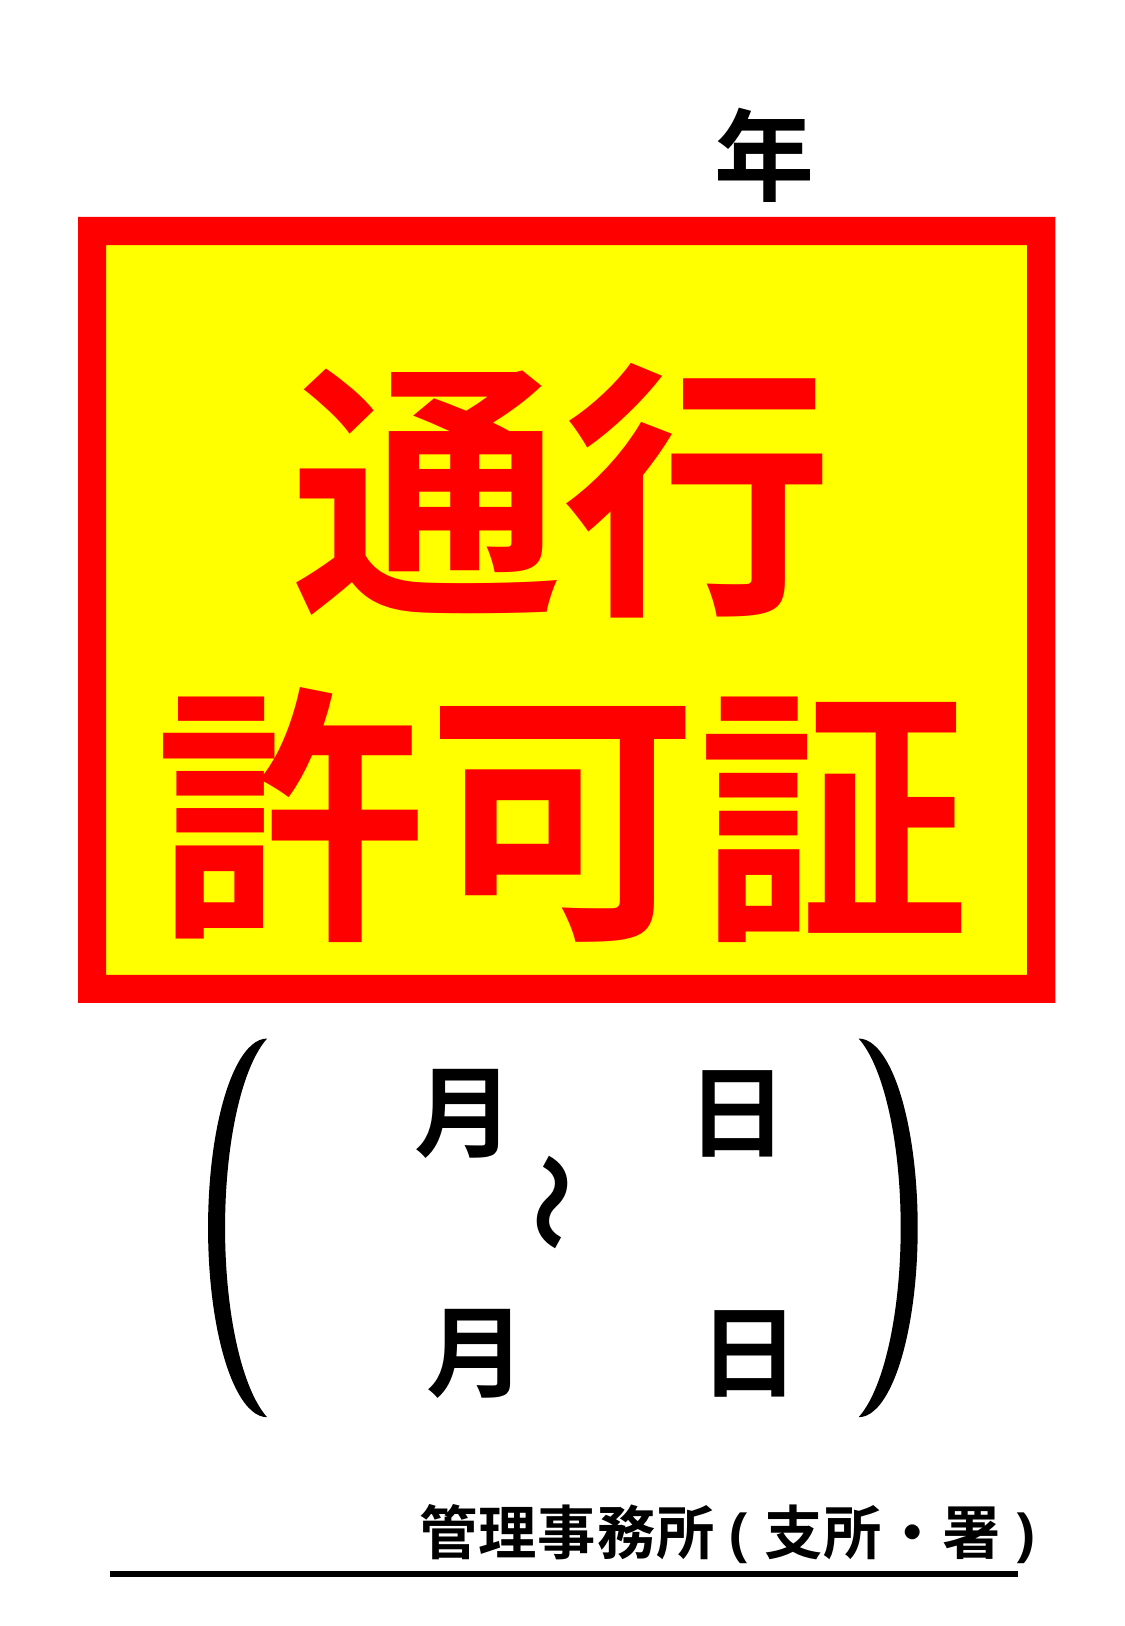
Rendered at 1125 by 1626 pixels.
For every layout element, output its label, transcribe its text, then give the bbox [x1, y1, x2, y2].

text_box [0, 1038, 1125, 1418]
text_box 年 [1, 85, 1125, 217]
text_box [2, 216, 1124, 1004]
text_box 管理事務所(支所・署) [346, 1489, 1125, 1574]
